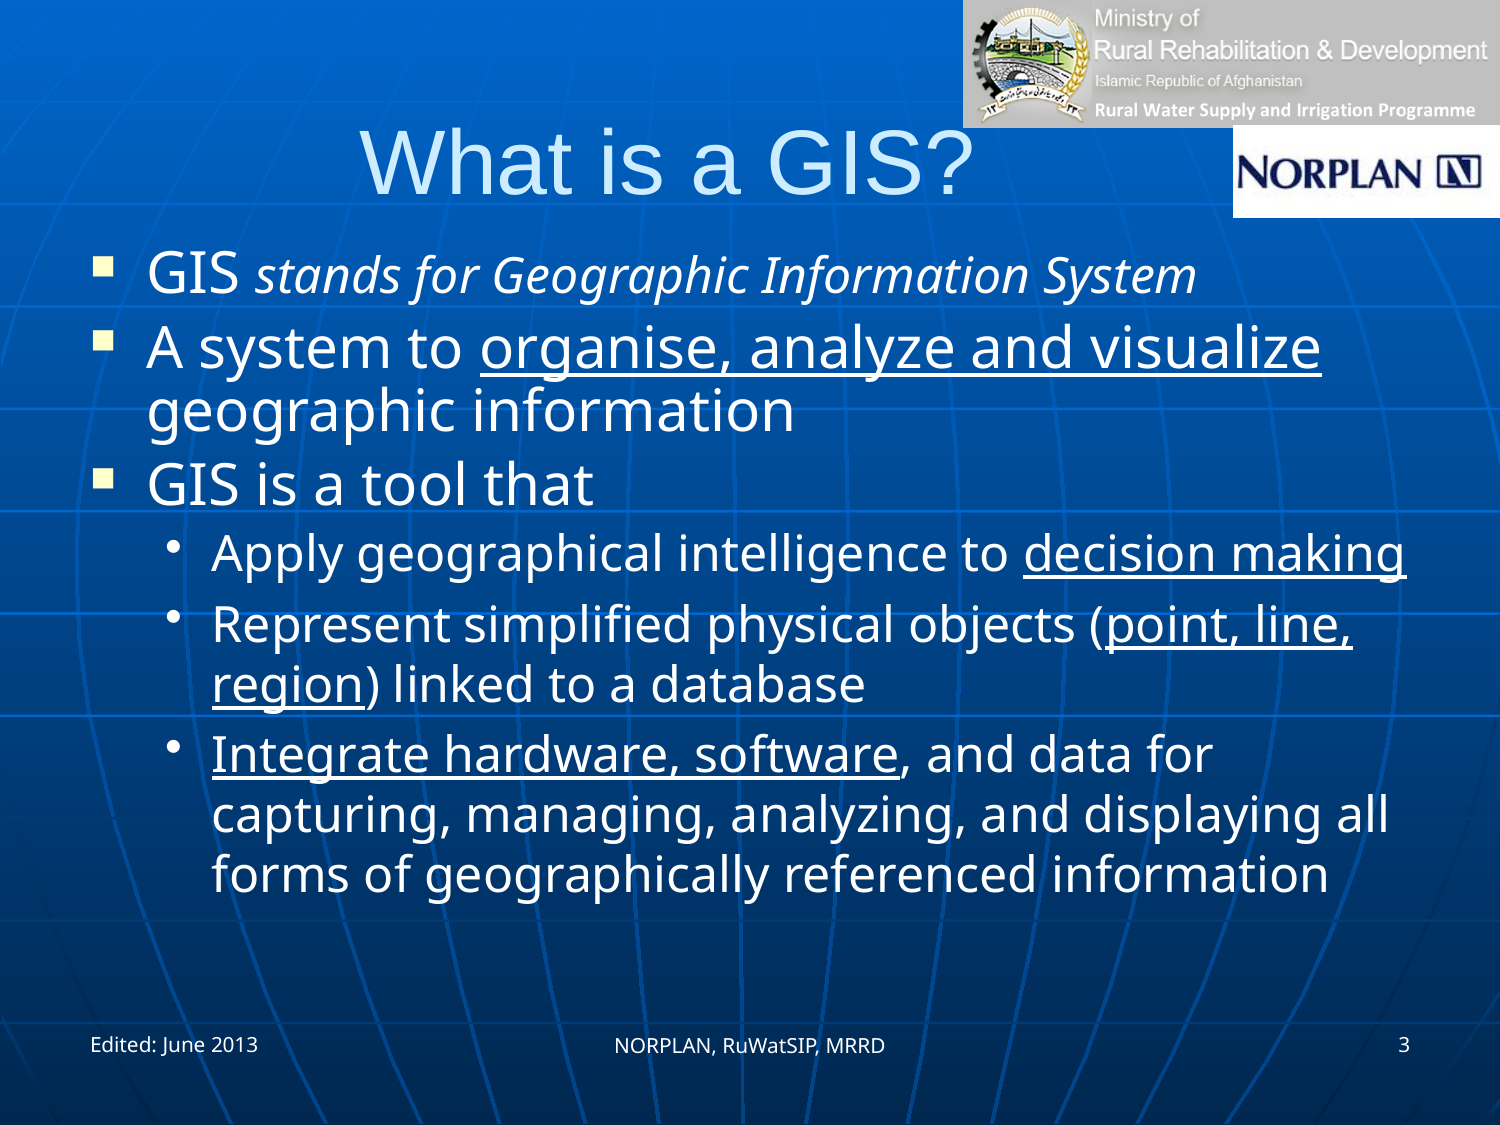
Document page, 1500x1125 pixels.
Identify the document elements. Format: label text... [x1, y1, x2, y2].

picture [963, 0, 1500, 218]
slide_number 3 [1074, 1023, 1426, 1100]
title What is a GIS? [74, 63, 1262, 235]
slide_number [74, 1023, 426, 1100]
list GIS stands for Geographic Information System A system to organise, analyze and visualize geographic information GIS is a tool that Apply geographical intelligence to decision making Represent simplified physical objects (point, line, region) linked to a database Integrate hardware, software, and data for capturing, managing, analyzing, and displaying all forms of geographically referenced information [74, 235, 1426, 940]
footer NORPLAN, RuWatSIP, MRRD [512, 1024, 988, 1101]
